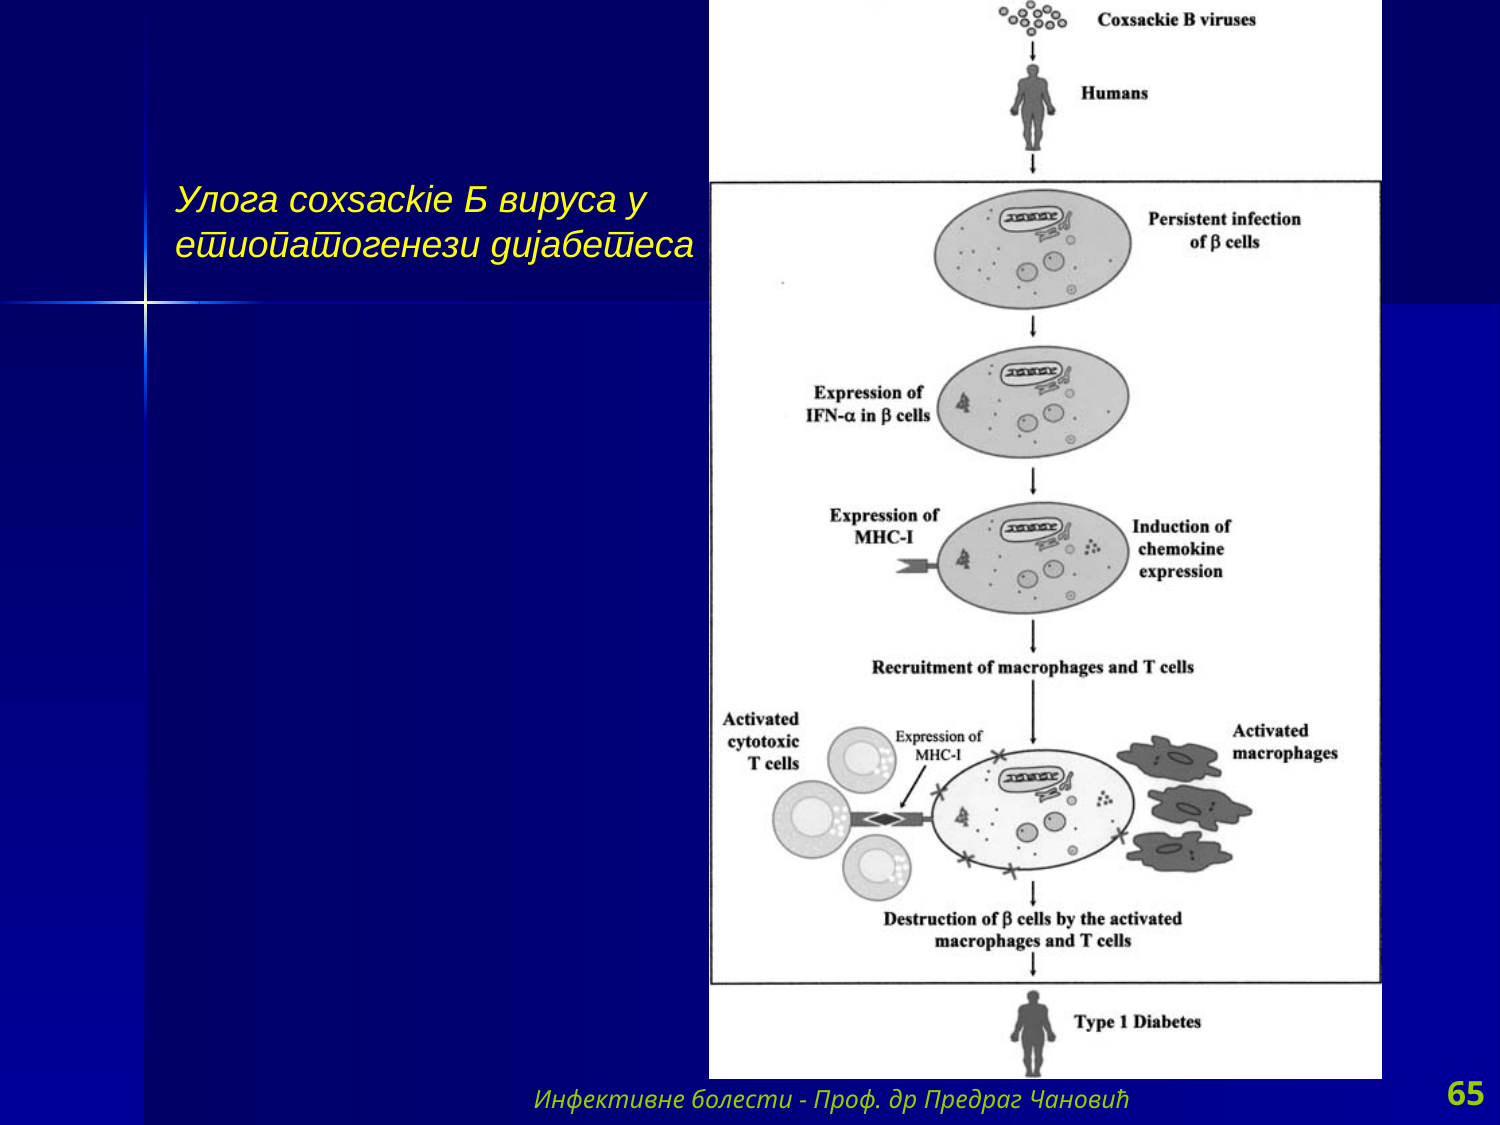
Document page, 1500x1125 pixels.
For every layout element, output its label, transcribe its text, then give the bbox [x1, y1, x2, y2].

picture [709, 0, 1382, 1079]
footer Инфективне болести - Проф. др Предраг Чановић [430, 1049, 1235, 1125]
slide_number 65 [1345, 1049, 1500, 1125]
text_box Улога coxsackie Б вируса у етиопатогенези дијабетеса [160, 167, 704, 273]
